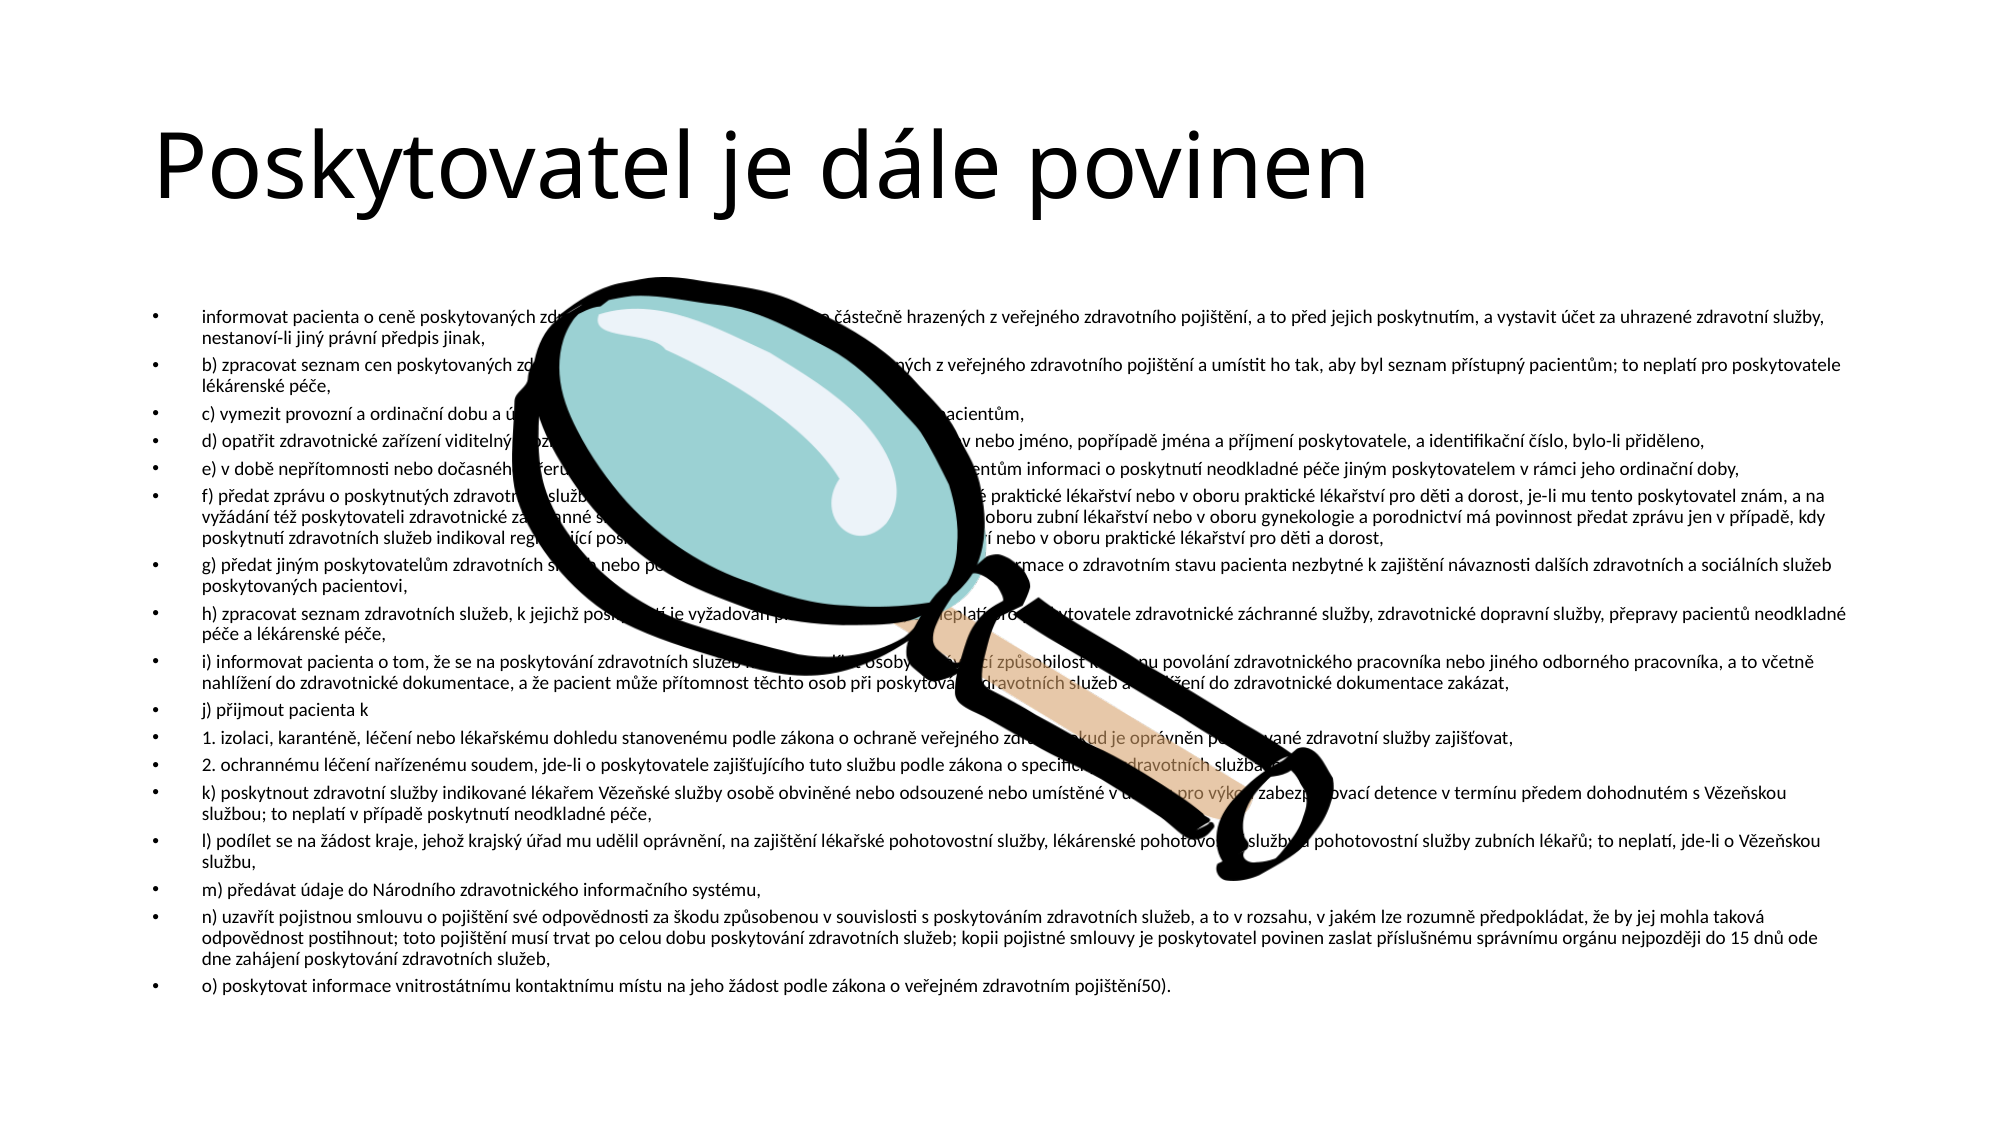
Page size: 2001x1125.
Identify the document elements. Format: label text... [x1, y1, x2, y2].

list informovat pacienta o ceně poskytovaných zdravotních služeb nehrazených nebo částečně hrazených z veřejného zdravotního pojištění, a to před jejich poskytnutím, a vystavit účet za uhrazené zdravotní služby, nestanoví-li jiný právní předpis jinak, b) zpracovat seznam cen poskytovaných zdravotních služeb nehrazených a částečně hrazených z veřejného zdravotního pojištění a umístit ho tak, aby byl seznam přístupný pacientům; to neplatí pro poskytovatele lékárenské péče, c) vymezit provozní a ordinační dobu a údaj o ní umístit tak, aby tato informace byla přístupná pacientům, d) opatřit zdravotnické zařízení viditelným označením, které musí obsahovat obchodní firmu, název nebo jméno, popřípadě jména a příjmení poskytovatele, a identifikační číslo, bylo-li přiděleno, e) v době nepřítomnosti nebo dočasného přerušení poskytování zdravotních služeb zpřístupnit pacientům informaci o poskytnutí neodkladné péče jiným poskytovatelem v rámci jeho ordinační doby, f) předat zprávu o poskytnutých zdravotních službách registrujícímu poskytovateli v oboru všeobecné praktické lékařství nebo v oboru praktické lékařství pro děti a dorost, je-li mu tento poskytovatel znám, a na vyžádání též poskytovateli zdravotnické záchranné služby nebo pacientovi; registrující poskytovatel v oboru zubní lékařství nebo v oboru gynekologie a porodnictví má povinnost předat zprávu jen v případě, kdy poskytnutí zdravotních služeb indikoval registrující poskytovatel v oboru všeobecné praktické lékařství nebo v oboru praktické lékařství pro děti a dorost, g) předat jiným poskytovatelům zdravotních služeb nebo poskytovatelům sociálních služeb potřebné informace o zdravotním stavu pacienta nezbytné k zajištění návaznosti dalších zdravotních a sociálních služeb poskytovaných pacientovi, h) zpracovat seznam zdravotních služeb, k jejichž poskytnutí je vyžadován písemný souhlas; to neplatí pro poskytovatele zdravotnické záchranné služby, zdravotnické dopravní služby, přepravy pacientů neodkladné péče a lékárenské péče, i) informovat pacienta o tom, že se na poskytování zdravotních služeb mohou podílet osoby získávající způsobilost k výkonu povolání zdravotnického pracovníka nebo jiného odborného pracovníka, a to včetně nahlížení do zdravotnické dokumentace, a že pacient může přítomnost těchto osob při poskytování zdravotních služeb a nahlížení do zdravotnické dokumentace zakázat, j) přijmout pacienta k 1. izolaci, karanténě, léčení nebo lékařskému dohledu stanovenému podle zákona o ochraně veřejného zdraví, pokud je oprávněn požadované zdravotní služby zajišťovat, 2. ochrannému léčení nařízenému soudem, jde-li o poskytovatele zajišťujícího tuto službu podle zákona o specifických zdravotních službách, k) poskytnout zdravotní služby indikované lékařem Vězeňské služby osobě obviněné nebo odsouzené nebo umístěné v ústavu pro výkon zabezpečovací detence v termínu předem dohodnutém s Vězeňskou službou; to neplatí v případě poskytnutí neodkladné péče, l) podílet se na žádost kraje, jehož krajský úřad mu udělil oprávnění, na zajištění lékařské pohotovostní služby, lékárenské pohotovostní služby a pohotovostní služby zubních lékařů; to neplatí, jde-li o Vězeňskou službu, m) předávat údaje do Národního zdravotnického informačního systému, n) uzavřít pojistnou smlouvu o pojištění své odpovědnosti za škodu způsobenou v souvislosti s poskytováním zdravotních služeb, a to v rozsahu, v jakém lze rozumně předpokládat, že by jej mohla taková odpovědnost postihnout; toto pojištění musí trvat po celou dobu poskytování zdravotních služeb; kopii pojistné smlouvy je poskytovatel povinen zaslat příslušnému správnímu orgánu nejpozději do 15 dnů ode dne zahájení poskytování zdravotních služeb, o) poskytovat informace vnitrostátnímu kontaktnímu místu na jeho žádost podle zákona o veřejném zdravotním pojištění50). [137, 299, 1863, 1014]
picture [511, 277, 1335, 881]
title Poskytovatel je dále povinen [137, 59, 1863, 278]
